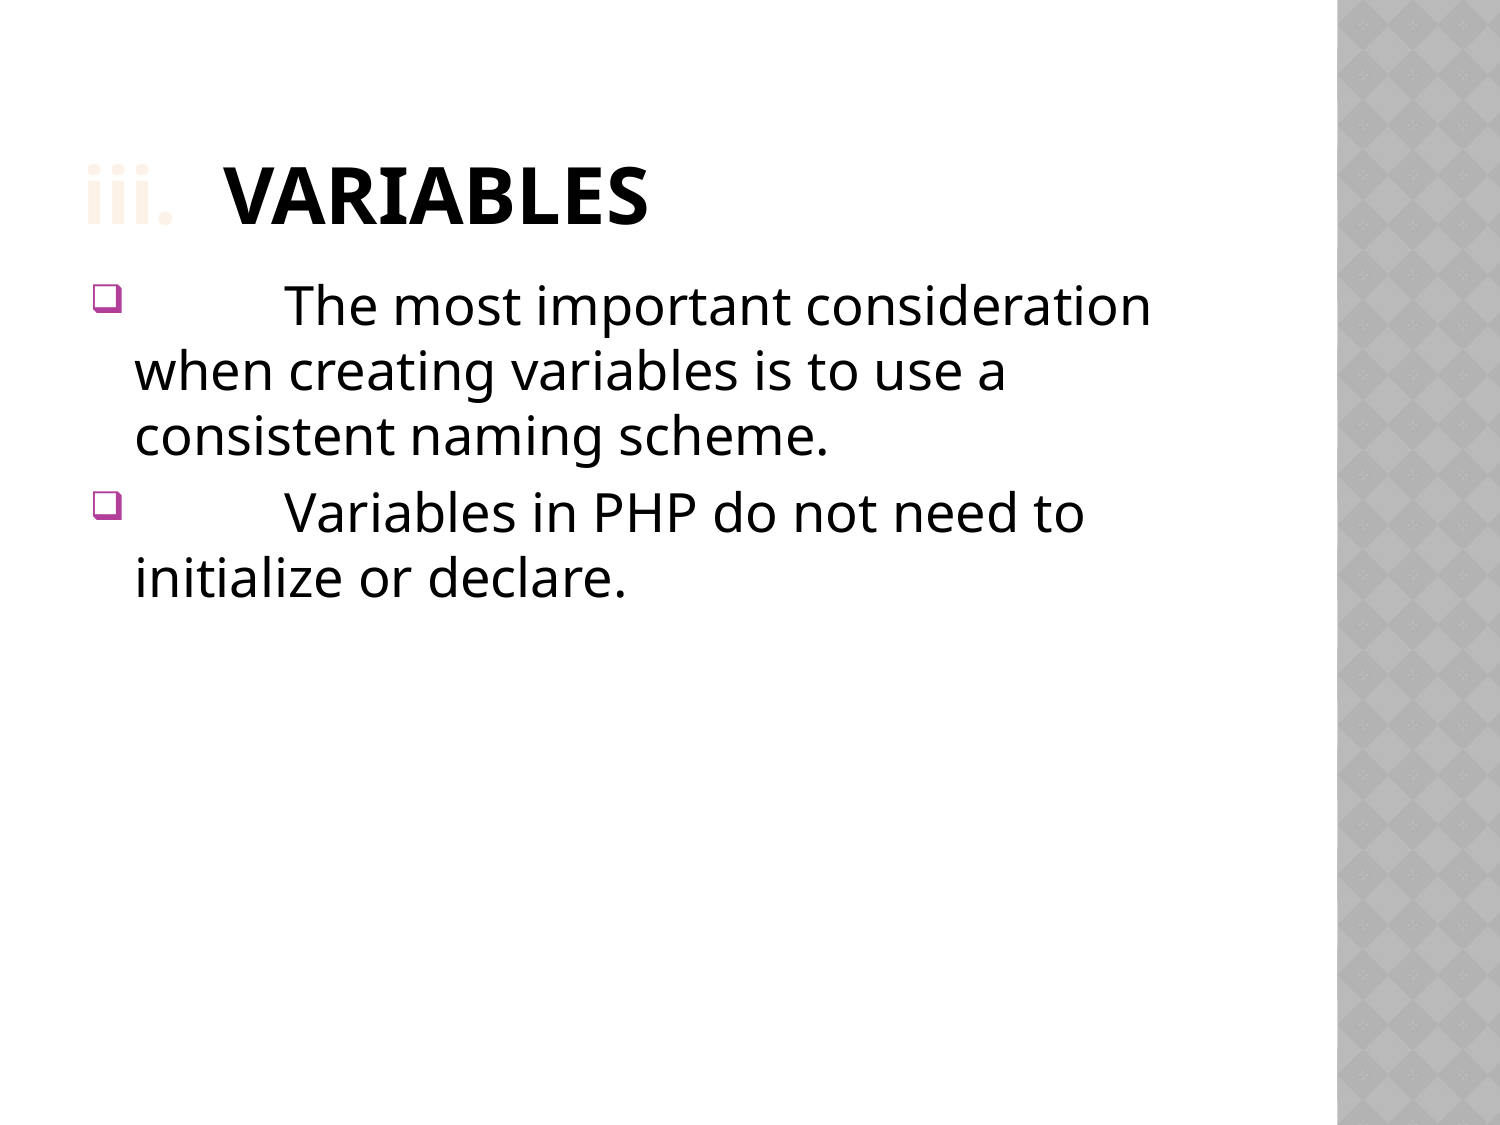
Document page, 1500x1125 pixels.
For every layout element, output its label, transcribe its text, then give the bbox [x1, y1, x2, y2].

title Variables [75, 52, 1263, 240]
list The most important consideration when creating variables is to use a consistent naming scheme. Variables in PHP do not need to initialize or declare. [75, 264, 1263, 1059]
